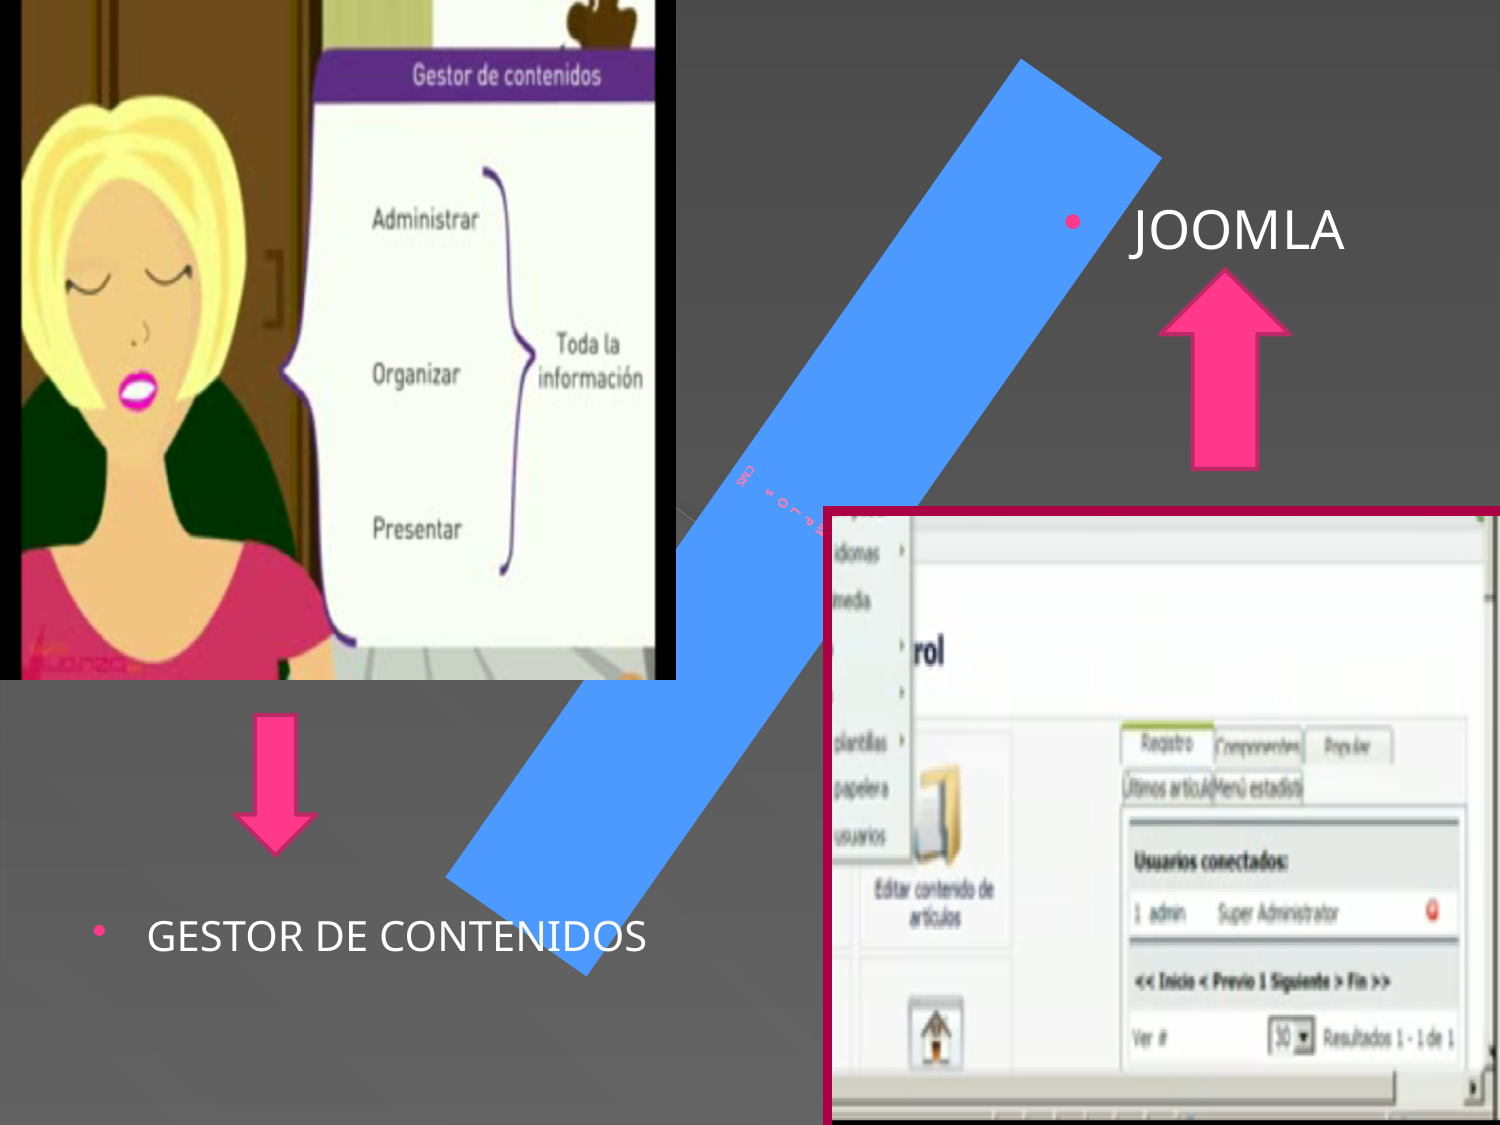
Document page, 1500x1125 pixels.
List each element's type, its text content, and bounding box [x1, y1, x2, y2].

list GESTOR DE CONTENIDOS [70, 902, 671, 1015]
text_box [1158, 267, 1292, 472]
title E J E M P L O s CMS [930, 58, 1163, 187]
picture [0, 0, 676, 680]
title E J E M P L O s CMS [445, 230, 1063, 902]
text_box [232, 712, 319, 858]
list JOOMLA [900, 187, 1500, 300]
picture [831, 515, 1500, 1125]
